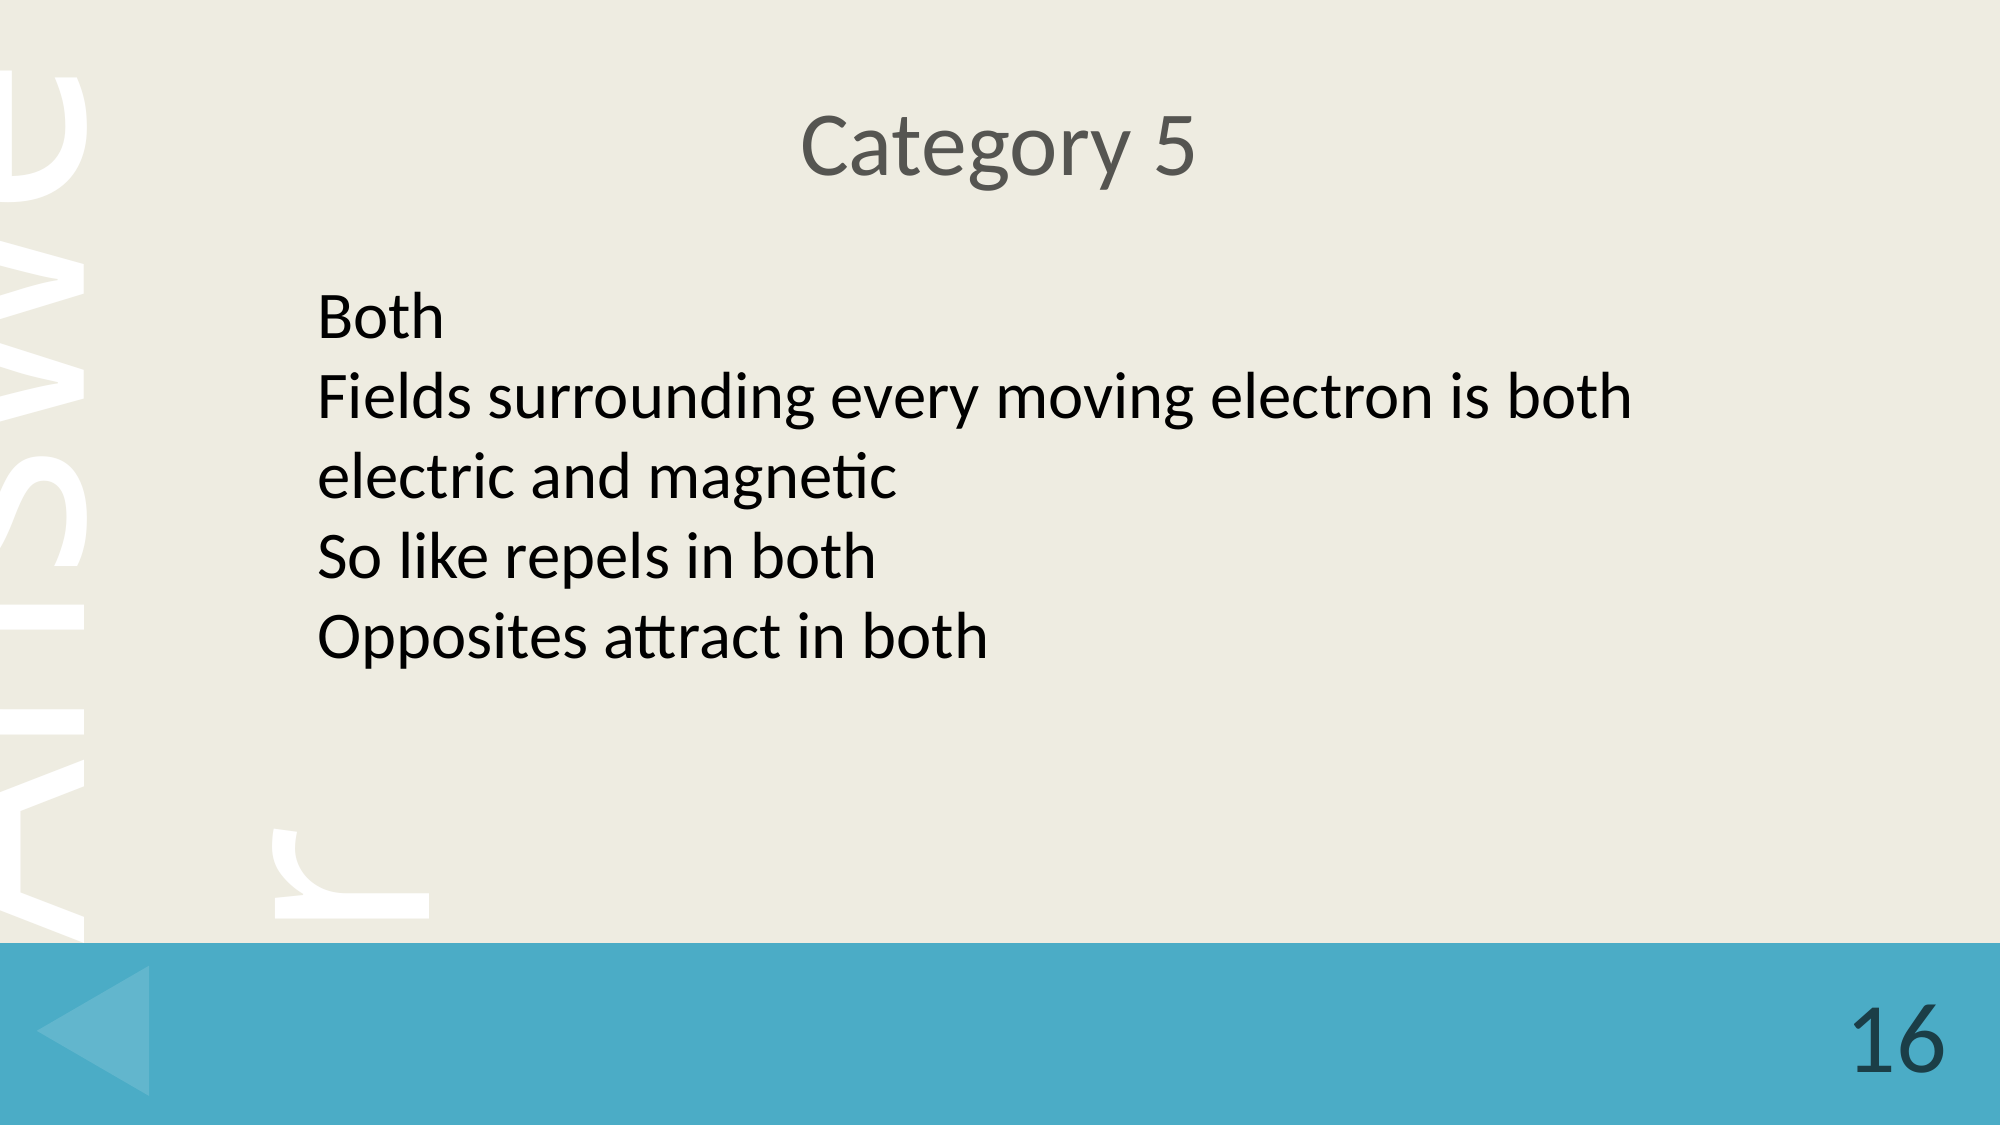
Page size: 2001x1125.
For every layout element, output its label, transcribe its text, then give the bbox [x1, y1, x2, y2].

list 16 [1494, 967, 1963, 1097]
list Both Fields surrounding every moving electron is both electric and magnetic So like repels in both Opposites attract in both [302, 307, 1760, 636]
title Category 5 [99, 45, 1900, 233]
